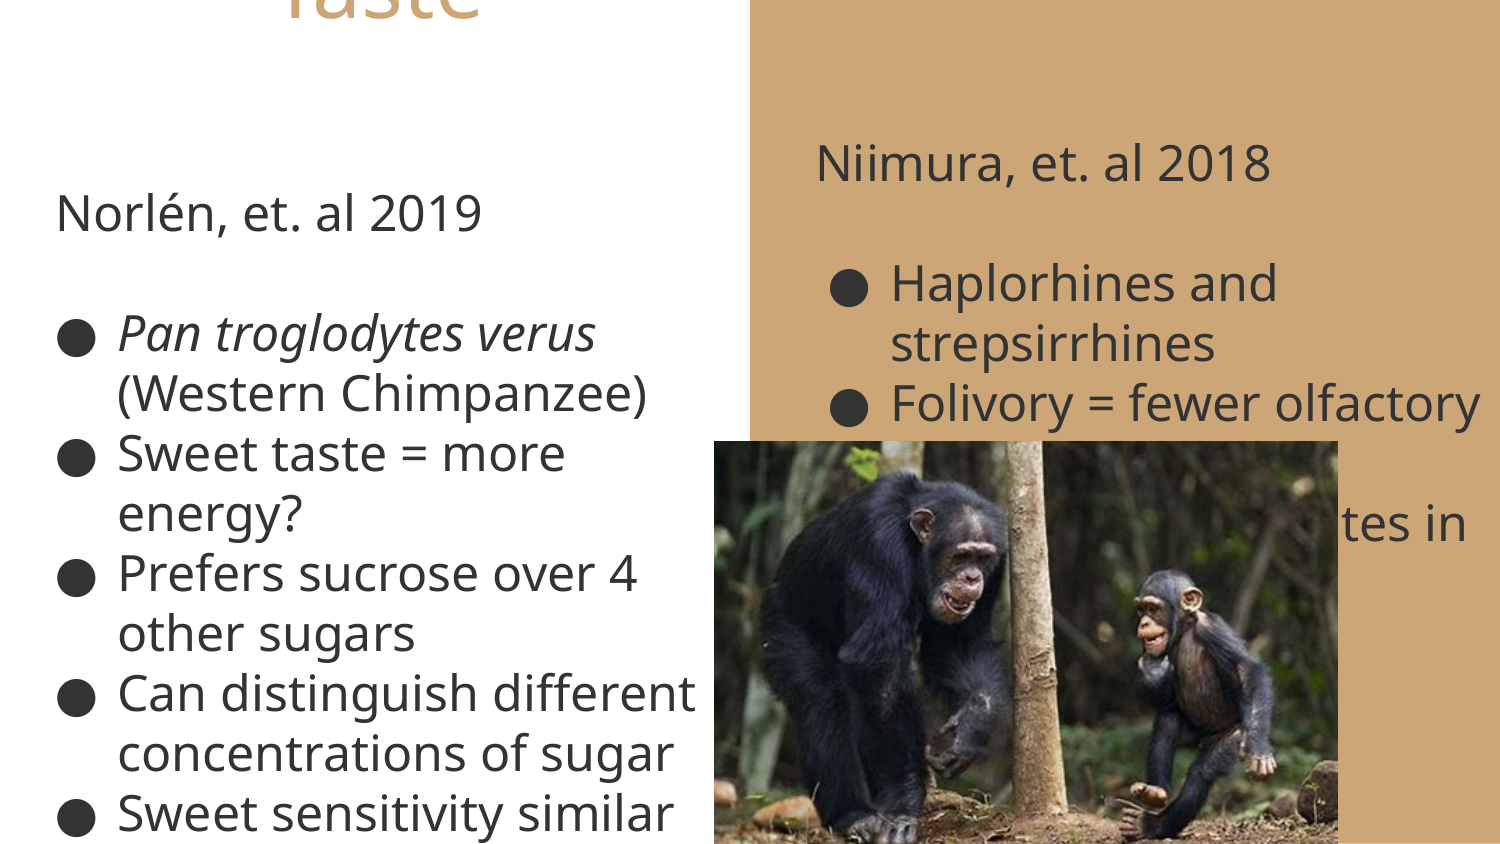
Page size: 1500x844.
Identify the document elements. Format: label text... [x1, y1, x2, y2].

subtitle Niimura, et. al 2018 Haplorhines and strepsirrhines Folivory = fewer olfactory genes Olfaction degenerates in primates [800, 116, 1500, 700]
subtitle Norlén, et. al 2019 Pan troglodytes verus (Western Chimpanzee) Sweet taste = more energy? Prefers sucrose over 4 other sugars Can distinguish different concentrations of sugar Sweet sensitivity similar to humans [27, 166, 743, 750]
picture [714, 441, 1338, 844]
title Taste Smell [256, 56, 1500, 157]
